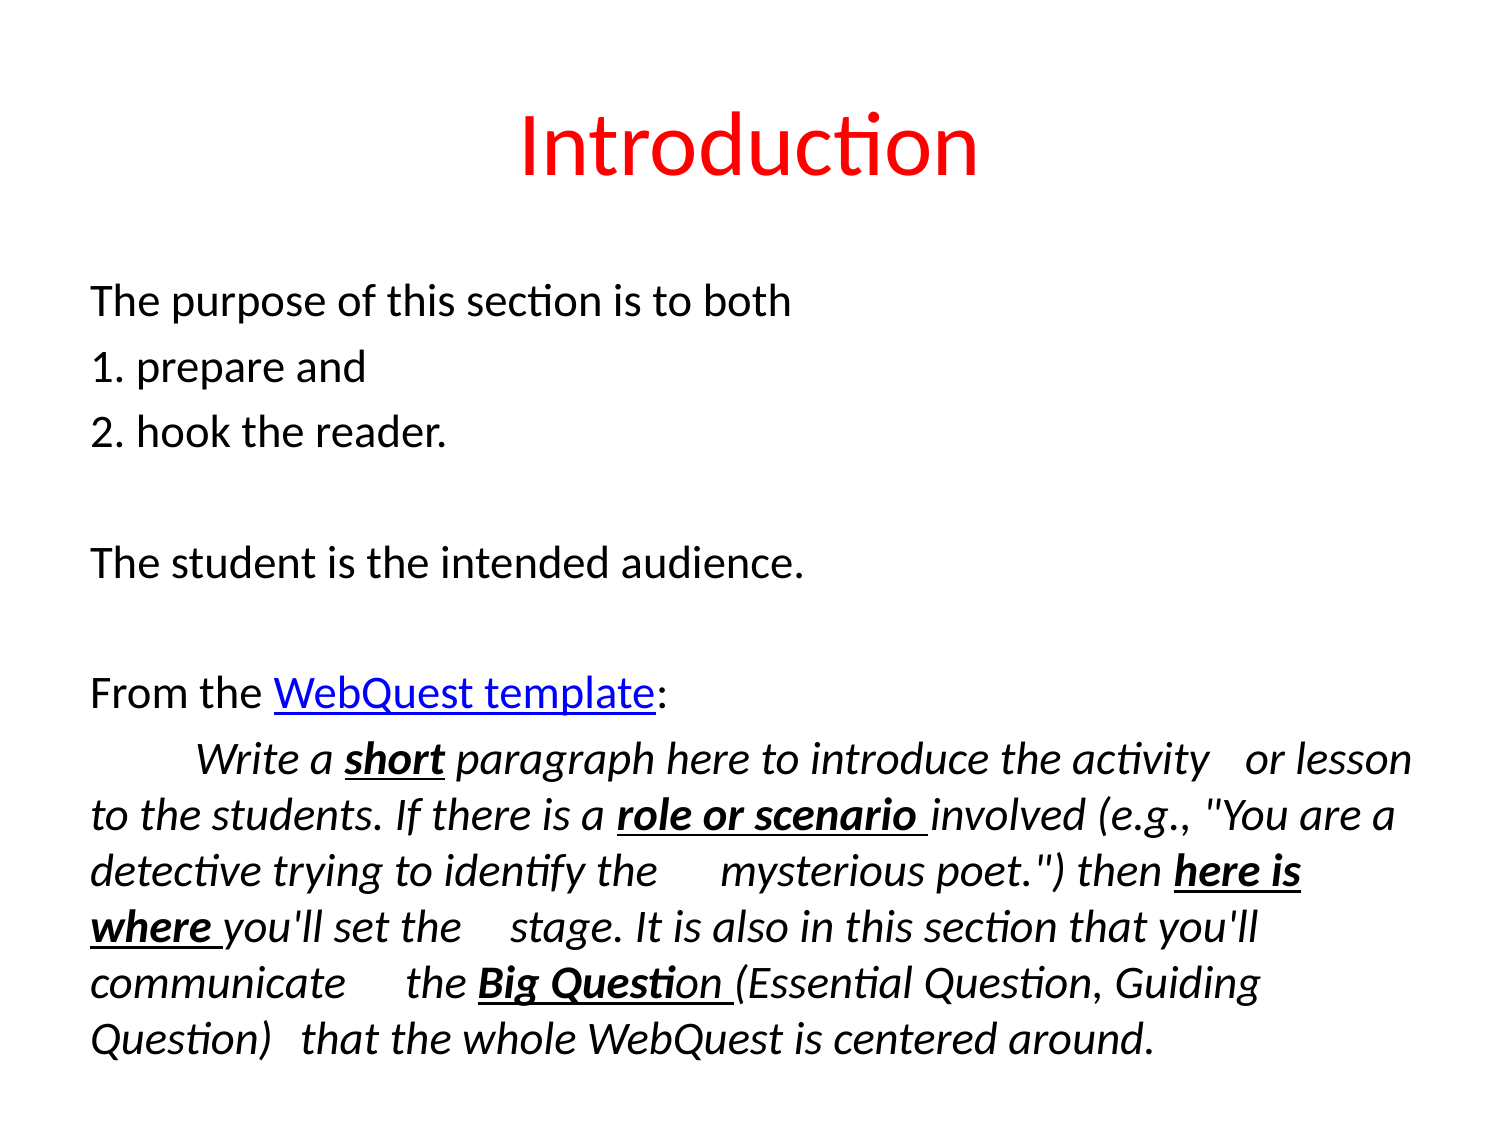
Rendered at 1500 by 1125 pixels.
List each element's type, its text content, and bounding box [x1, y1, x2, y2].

title Introduction [75, 45, 1425, 233]
list The purpose of this section is to both 1. prepare and 2. hook the reader. The student is the intended audience. From the WebQuest template: Write a short paragraph here to introduce the activity or lesson to the students. If there is a role or scenario involved (e.g., "You are a detective trying to identify the mysterious poet.") then here is where you'll set the stage. It is also in this section that you'll communicate the Big Question (Essential Question, Guiding Question) that the whole WebQuest is centered around. [75, 262, 1438, 1075]
